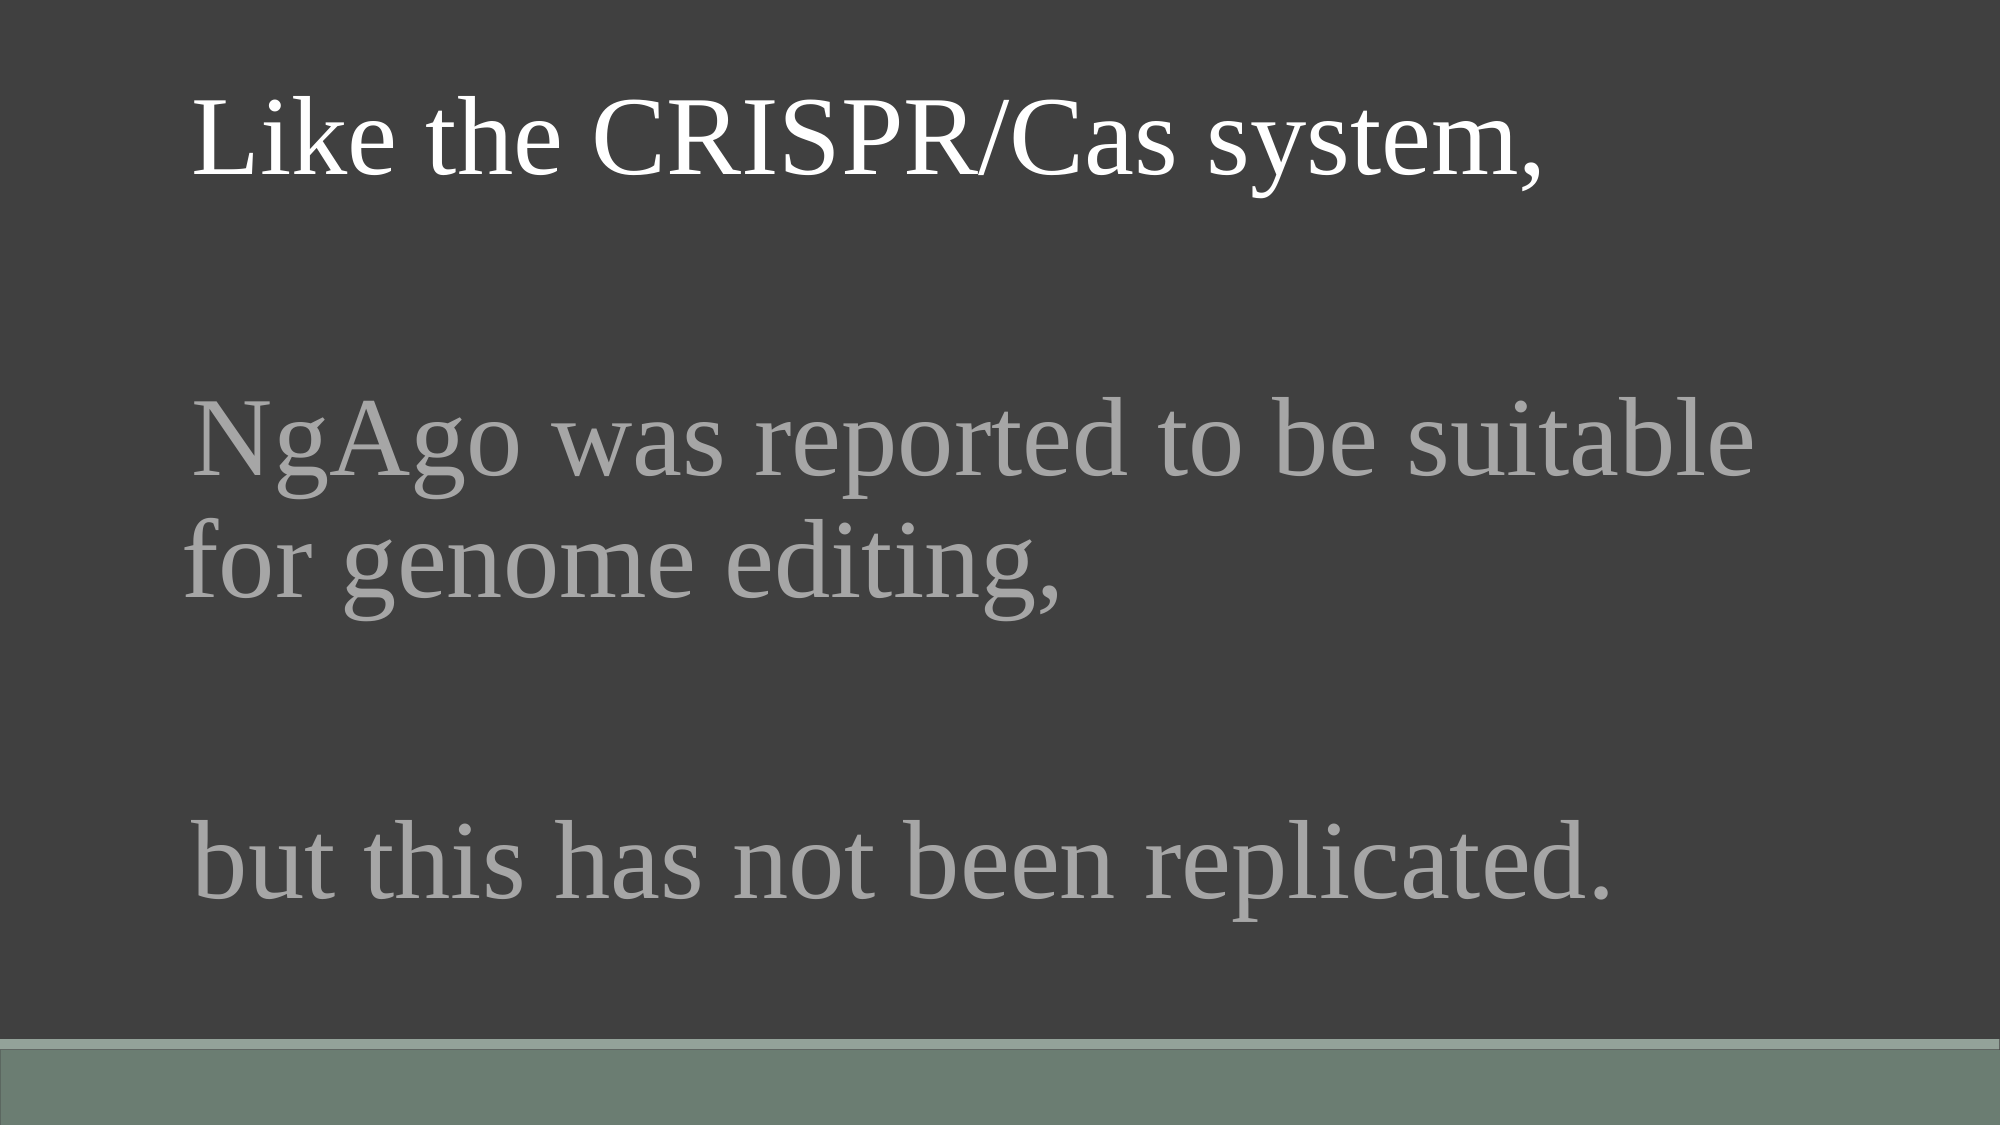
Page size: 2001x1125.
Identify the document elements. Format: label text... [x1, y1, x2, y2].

list Like the CRISPR/Cas system, NgAgo was reported to be suitable for genome editing, but this has not been replicated. [166, 69, 1817, 1010]
